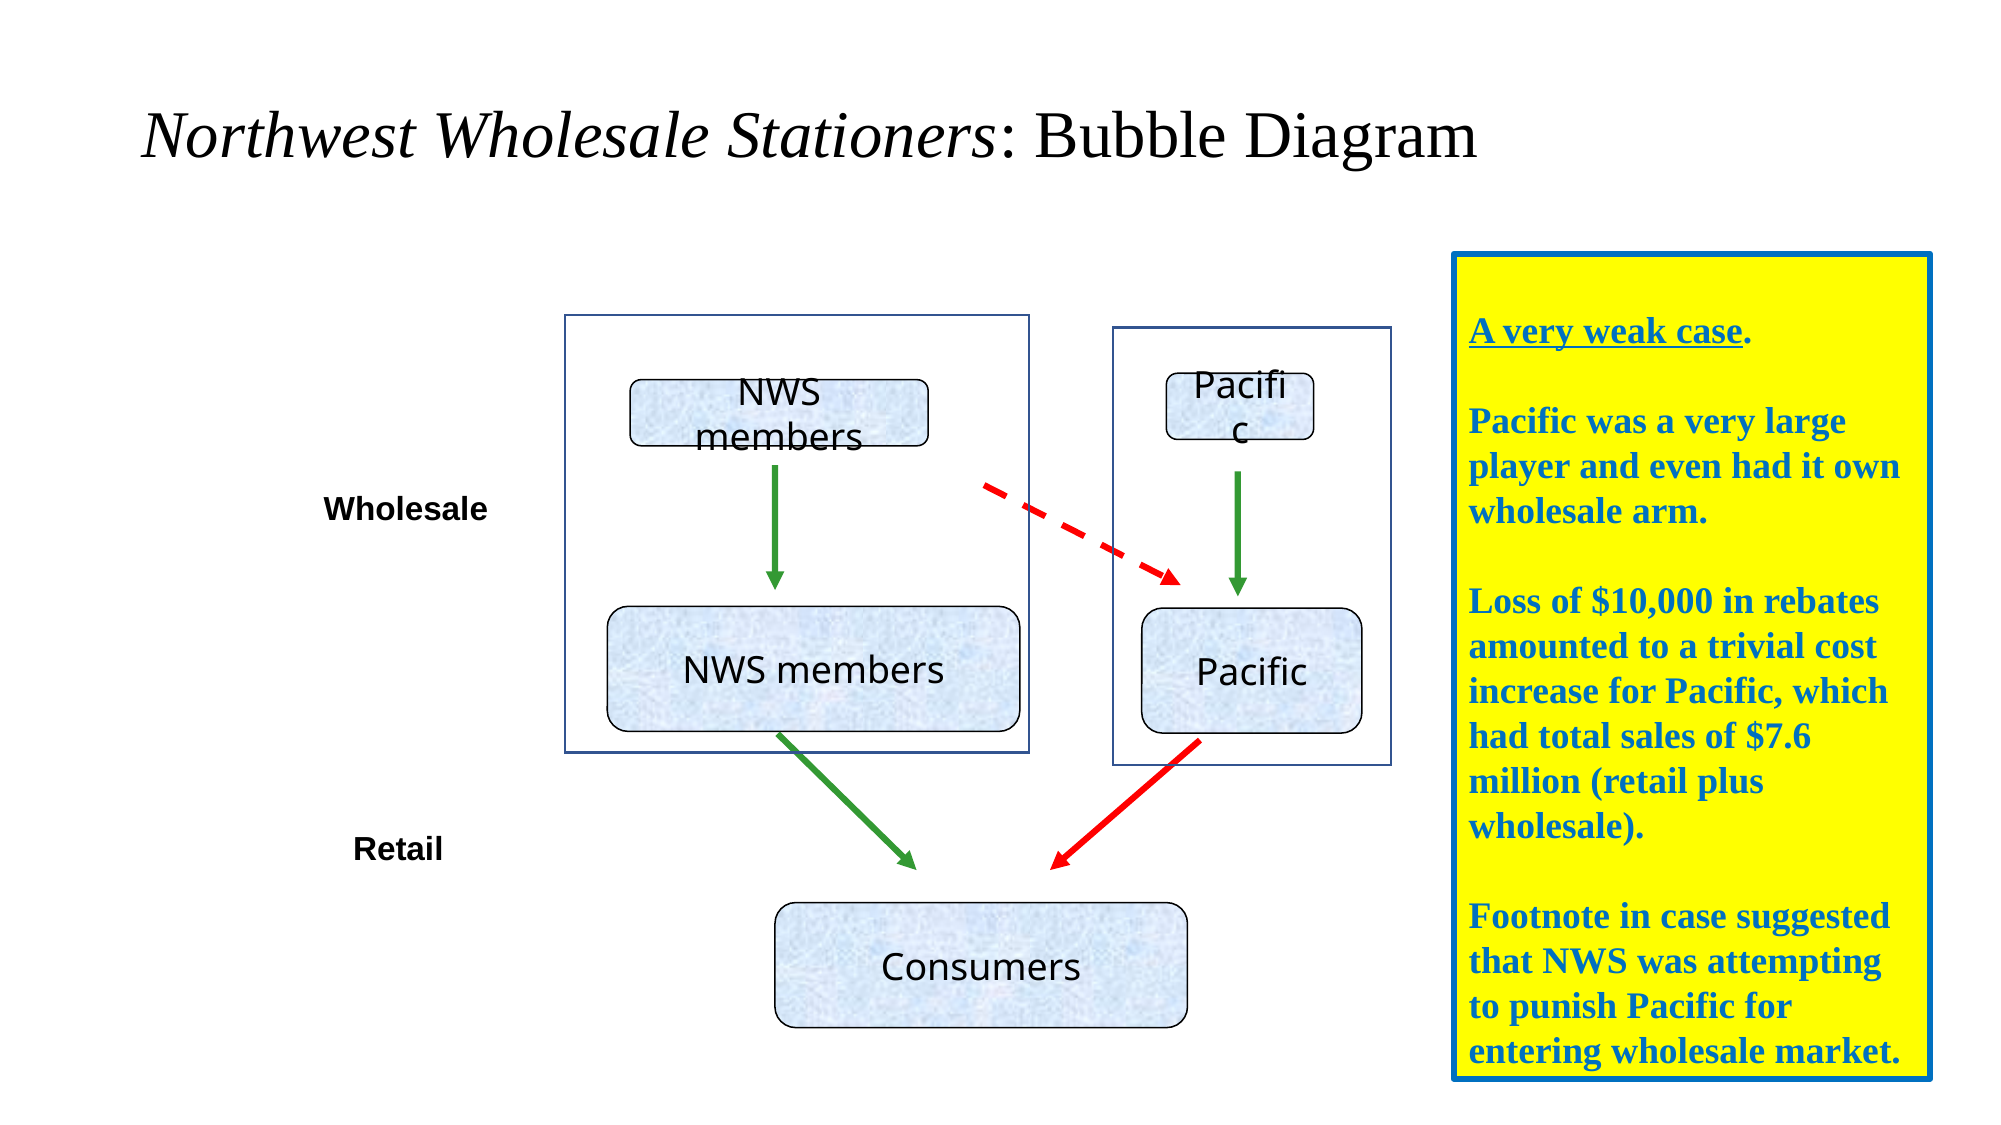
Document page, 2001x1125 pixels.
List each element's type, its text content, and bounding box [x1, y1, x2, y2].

text_box Wholesale [308, 479, 551, 535]
text_box A very weak case. Pacific was a very large player and even had it own wholesale arm. Loss of $10,000 in rebates amounted to a trivial cost increase for Pacific, which had total sales of $7.6 million (retail plus wholesale). Footnote in case suggested that NWS was attempting to punish Pacific for entering wholesale market. [1453, 253, 1930, 1079]
title Northwest Wholesale Stationers: Bubble Diagram [126, 41, 1572, 229]
slide_number 14 [1412, 1042, 1863, 1103]
text_box [1112, 326, 1392, 766]
text_box [564, 314, 1030, 754]
text_box [1050, 766, 1171, 871]
text_box Retail [338, 820, 459, 875]
text_box [798, 754, 917, 871]
text_box Consumers [774, 902, 1188, 1028]
